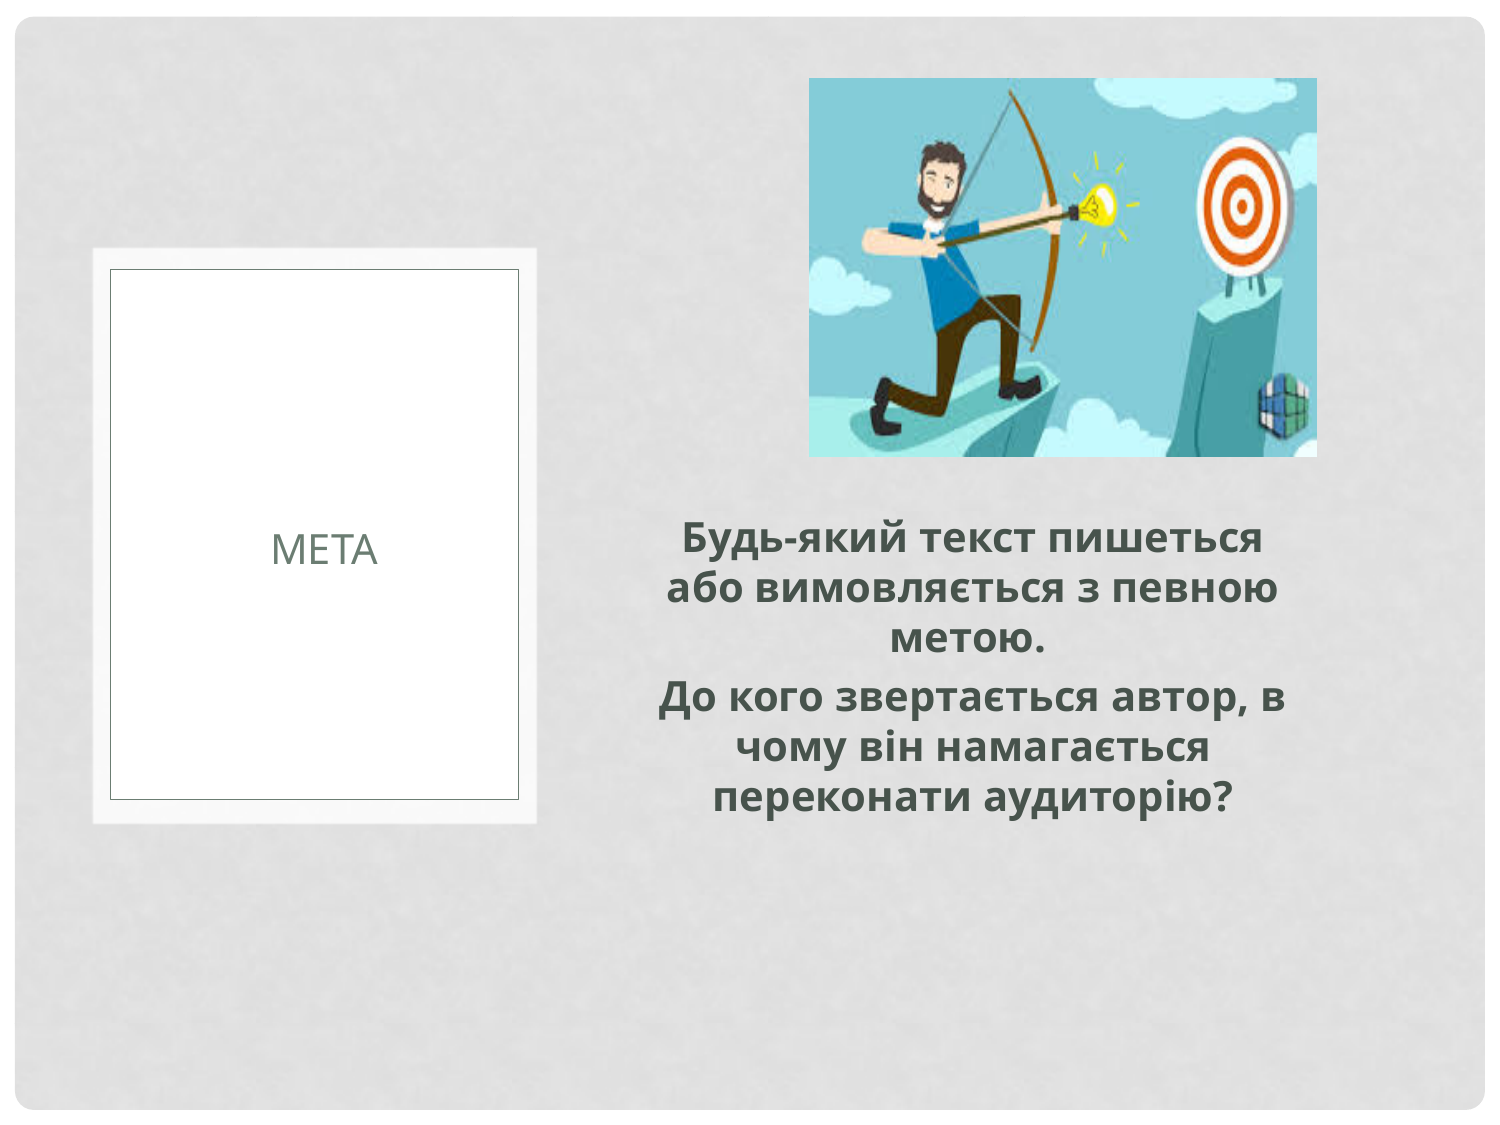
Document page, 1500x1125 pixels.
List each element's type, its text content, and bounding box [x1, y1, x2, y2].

list Будь-який текст пишеться або вимовляється з певною метою. До кого звертається автор, в чому він намагається переконати аудиторію? [643, 503, 1303, 1028]
title мета [135, 385, 513, 581]
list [808, 77, 1318, 457]
